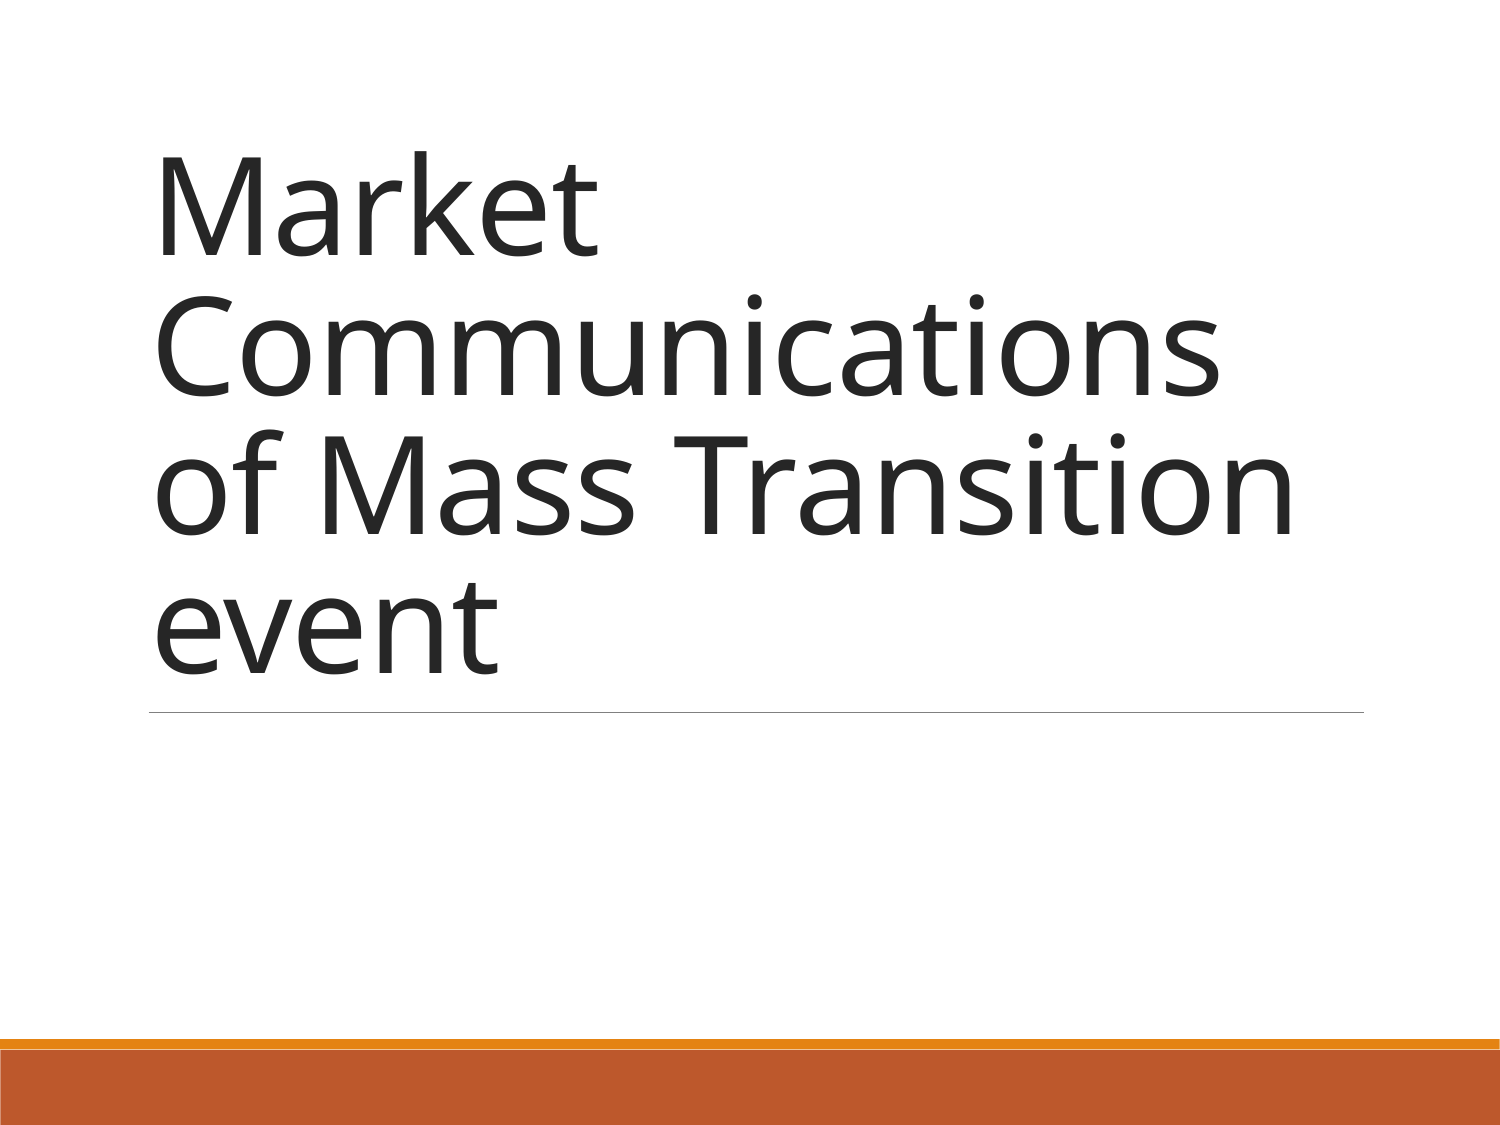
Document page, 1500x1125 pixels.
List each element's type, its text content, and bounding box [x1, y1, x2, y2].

title Market Communications of Mass Transition event [135, 124, 1373, 710]
